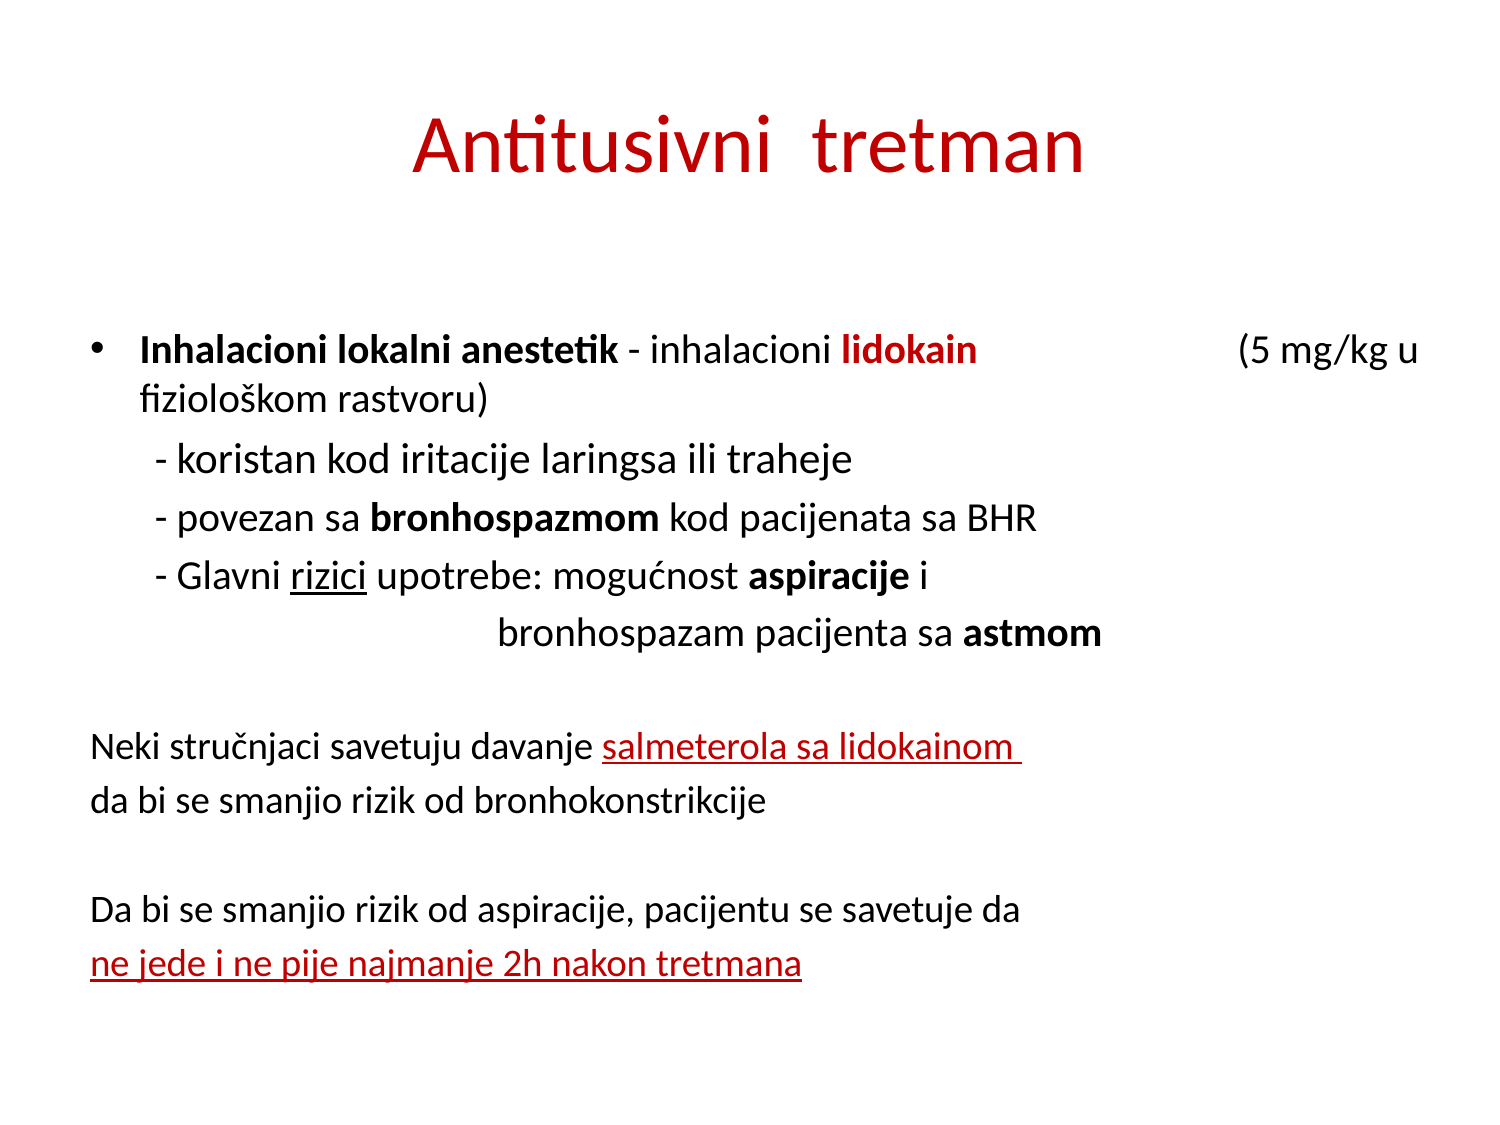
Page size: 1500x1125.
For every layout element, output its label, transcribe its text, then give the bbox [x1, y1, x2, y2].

list Inhalacioni lokalni anestetik - inhalacioni lidokain (5 mg/kg u fiziološkom rastvoru) - koristan kod iritacije laringsa ili traheje - povezan sa bronhospazmom kod pacijenata sa BHR - Glavni rizici upotrebe: mogućnost aspiracije i bronhospazam pacijenta sa astmom Neki stručnjaci savetuju davanje salmeterola sa lidokainom da bi se smanjio rizik od bronhokonstrikcije Da bi se smanjio rizik od aspiracije, pacijentu se savetuje da ne jede i ne pije najmanje 2h nakon tretmana [75, 262, 1450, 1005]
title Antitusivni tretman [75, 45, 1425, 233]
